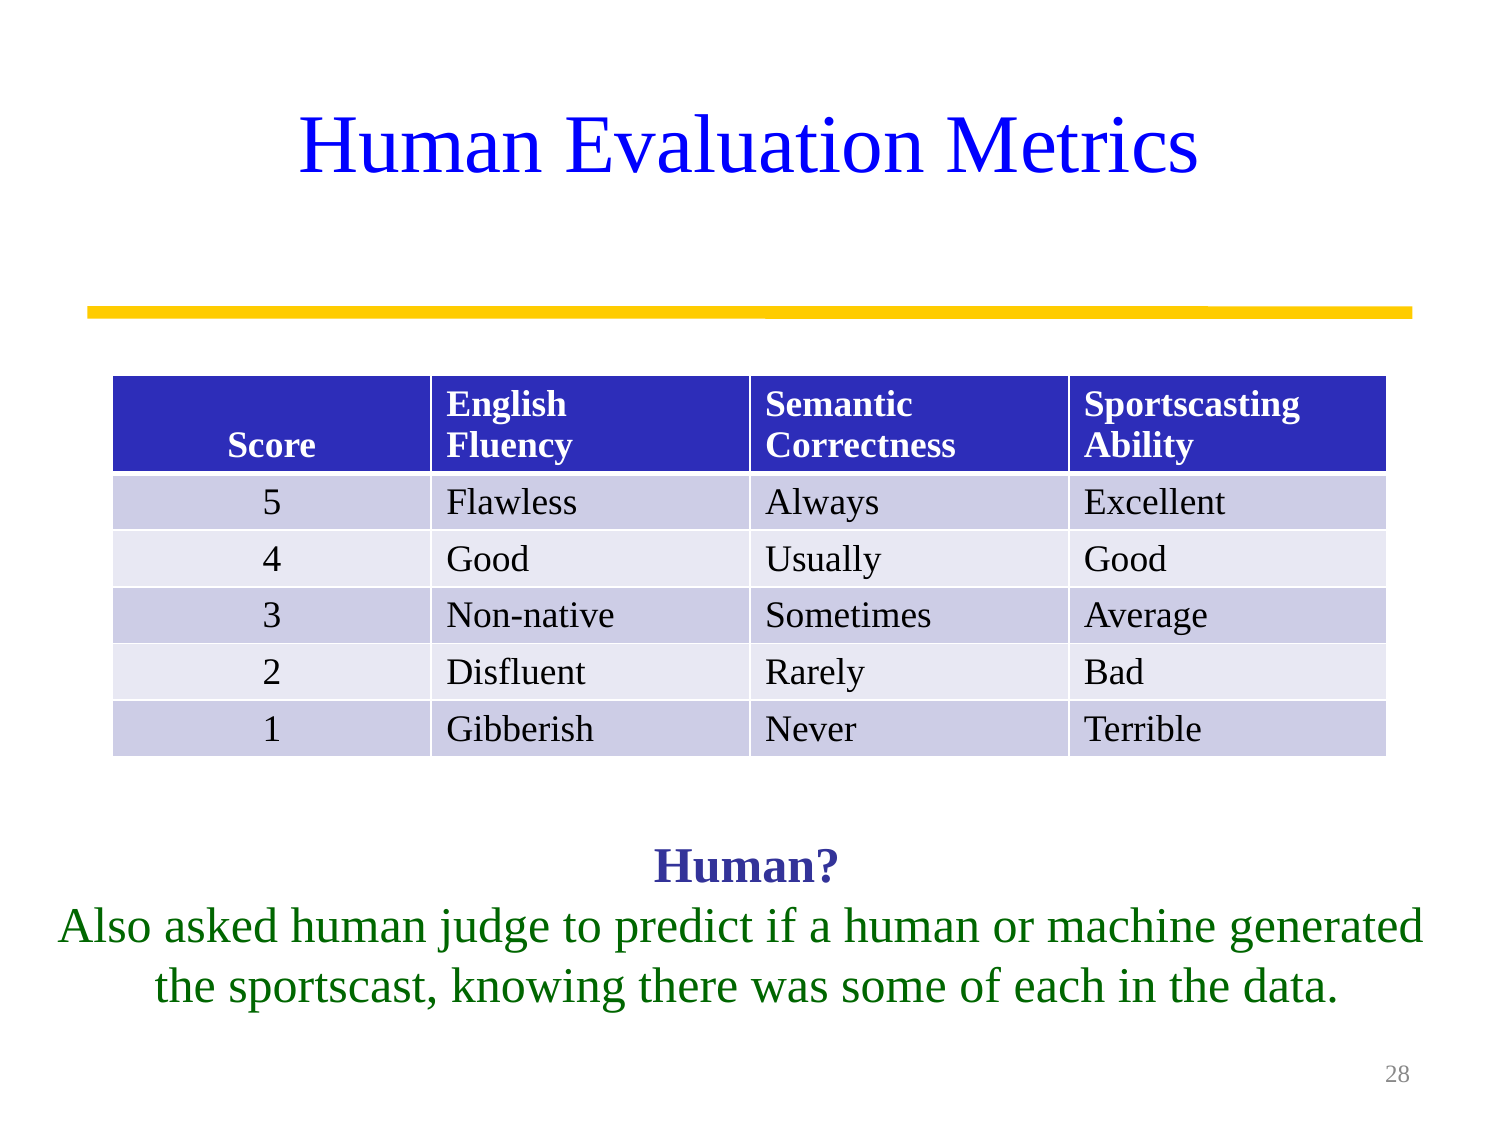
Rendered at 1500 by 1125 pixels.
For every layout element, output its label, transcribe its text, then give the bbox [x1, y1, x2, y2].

table_cell 3 [113, 588, 430, 643]
text_box Human? Also asked human judge to predict if a human or machine generated the sportscast, knowing there was some of each in the data. [42, 824, 1452, 1020]
table_cell 4 [113, 531, 430, 586]
table_cell Rarely [751, 644, 1068, 699]
table_cell 1 [113, 701, 430, 756]
table_cell Terrible [1070, 701, 1386, 756]
table_cell Good [432, 531, 749, 586]
table_header English Fluency [432, 376, 749, 471]
slide_number 28 [1074, 1042, 1425, 1103]
table_cell Gibberish [432, 701, 749, 756]
table_cell Never [751, 701, 1068, 756]
table_cell Non-native [432, 588, 749, 643]
title Human Evaluation Metrics [75, 45, 1425, 233]
table_cell Excellent [1070, 476, 1386, 529]
table_header Score [113, 376, 430, 471]
table_header Sportscasting Ability [1070, 376, 1386, 471]
table_cell Bad [1070, 644, 1386, 699]
table_cell Disfluent [432, 644, 749, 699]
table_cell Good [1070, 531, 1386, 586]
table_cell Usually [751, 531, 1068, 586]
table_header Semantic Correctness [751, 376, 1068, 471]
table_cell 5 [113, 476, 430, 529]
table_cell Flawless [432, 476, 749, 529]
table_cell 2 [113, 644, 430, 699]
table_cell Sometimes [751, 588, 1068, 643]
table_cell Average [1070, 588, 1386, 643]
table_cell Always [751, 476, 1068, 529]
